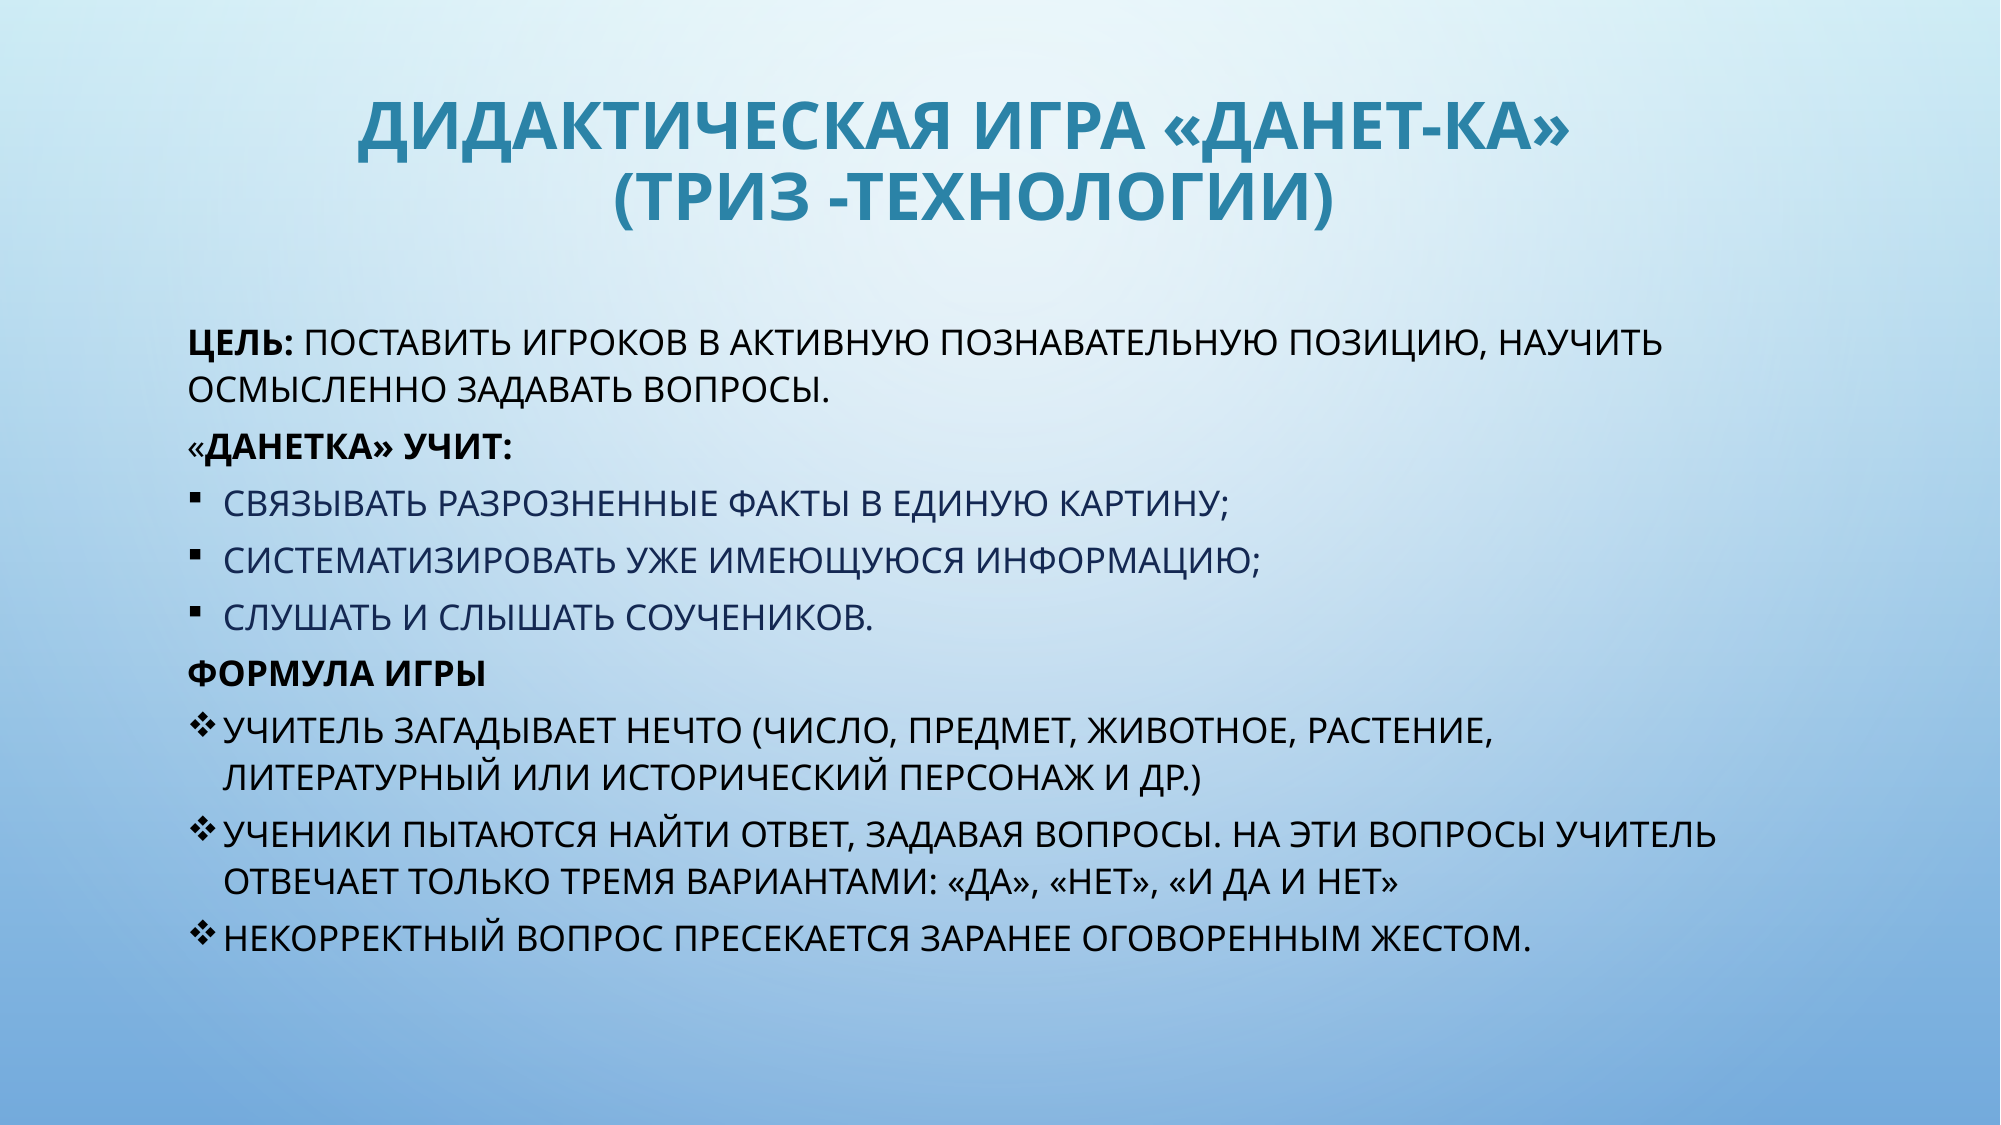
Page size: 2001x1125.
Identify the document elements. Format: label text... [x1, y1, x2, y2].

list Цель: поставить игроков в активную познавательную позицию, научить осмысленно задавать вопросы. «Данетка» учит: связывать разрозненные факты в единую картину; систематизировать уже имеющуюся информацию; слушать и слышать соучеников. Формула игры Учитель загадывает нечто (число, предмет, животное, растение, литературный или исторический персонаж и др.) Ученики пытаются найти ответ, задавая вопросы. На эти вопросы учитель отвечает только тремя вариантами: «Да», «Нет», «И да и нет» Некорректный вопрос пресекается заранее оговоренным жестом. [172, 308, 1756, 972]
title Дидактическая игра «Данет-ка» (ТРИЗ -технологии) [334, 71, 1614, 256]
